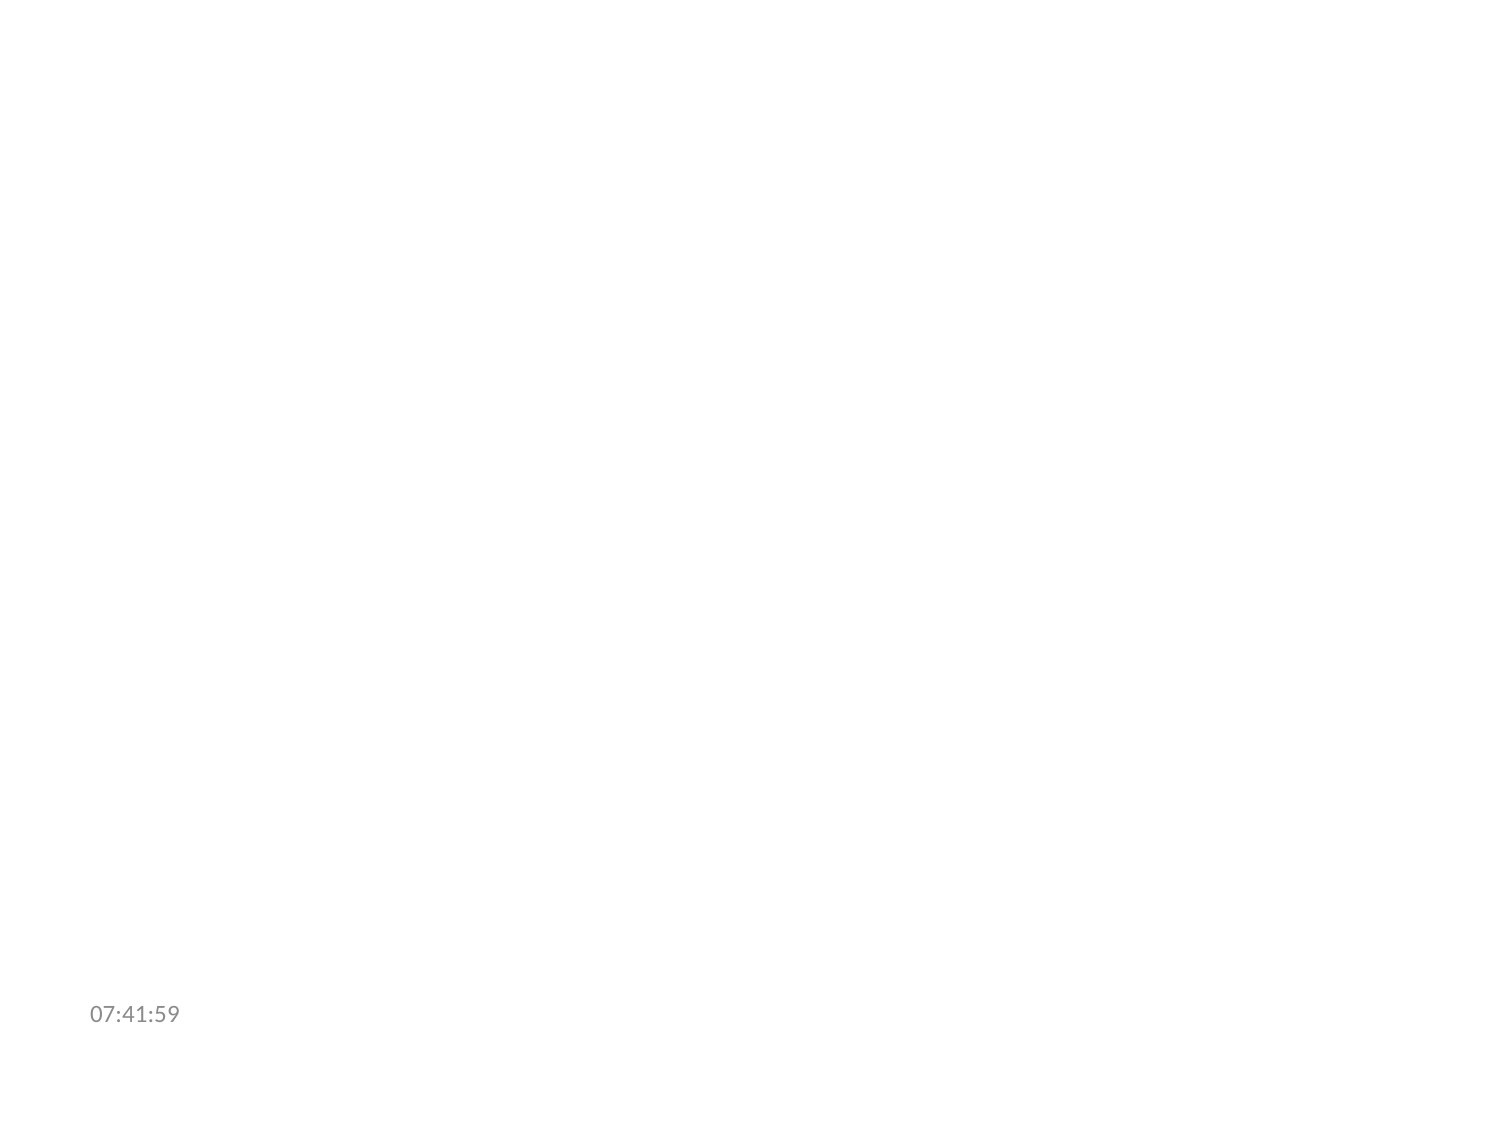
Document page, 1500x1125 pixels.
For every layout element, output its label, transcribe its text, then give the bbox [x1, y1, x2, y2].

text_box 15:35:09 [75, 982, 425, 1043]
